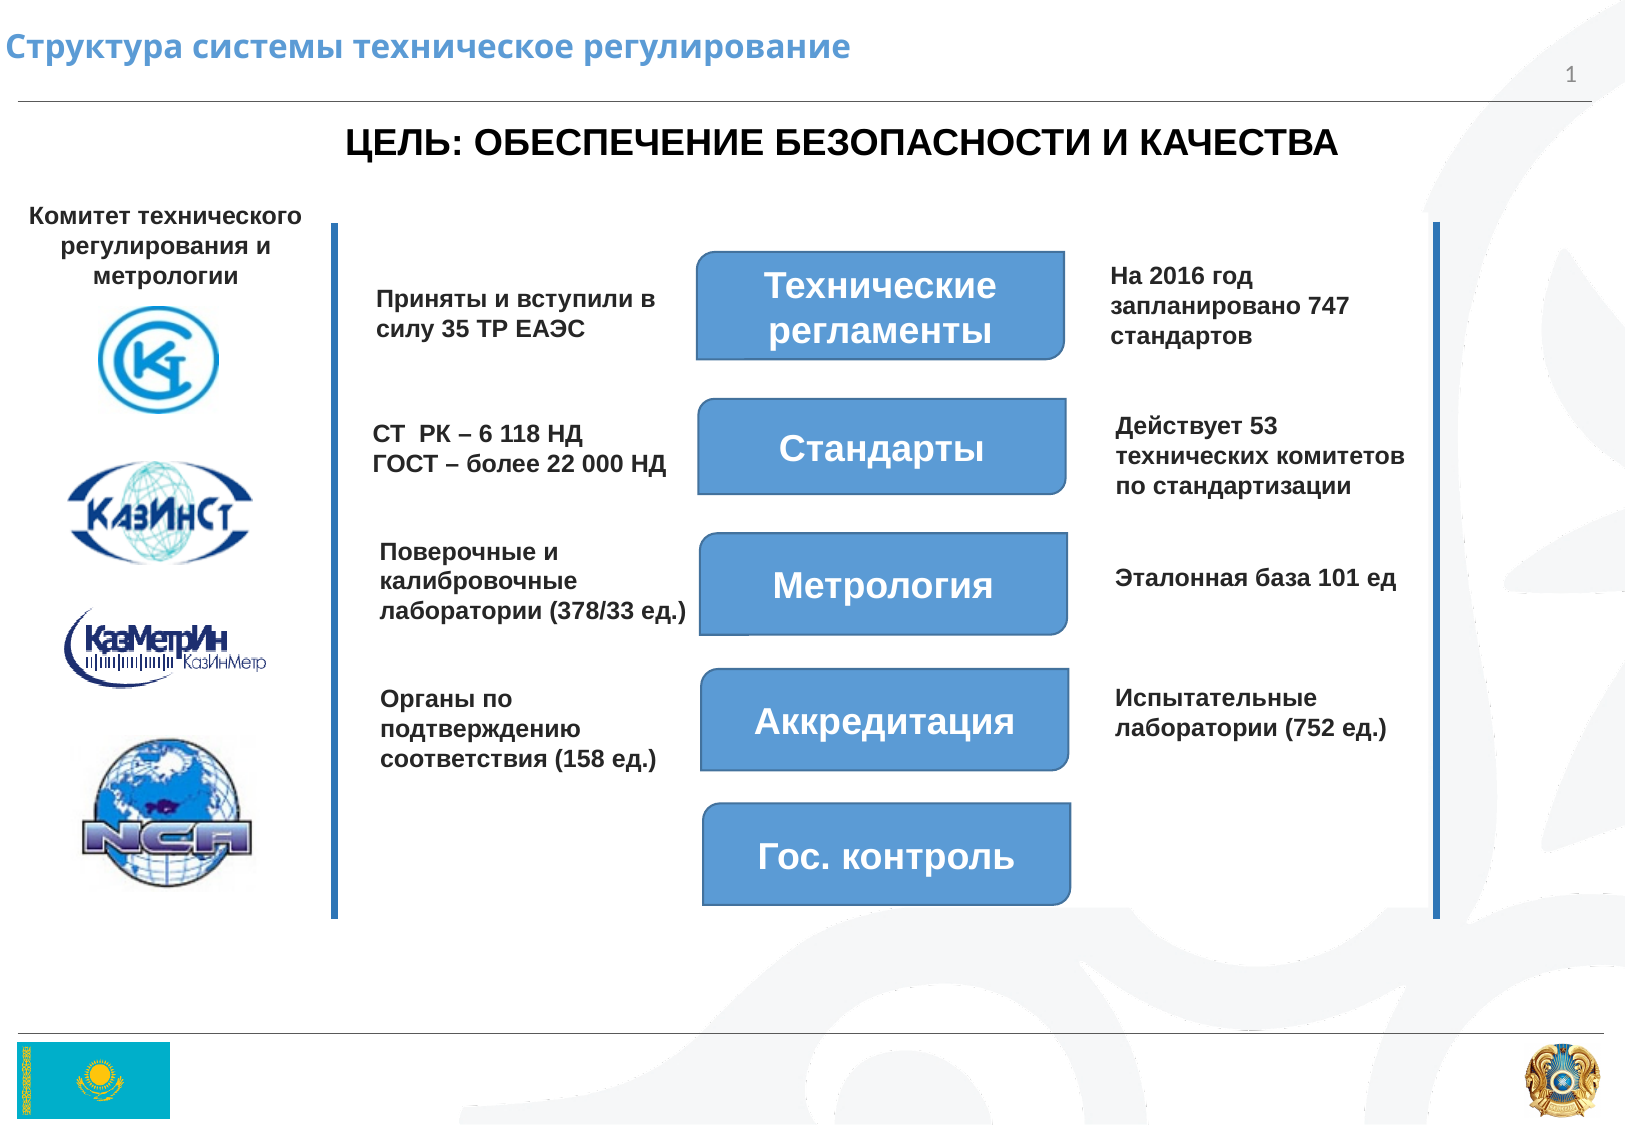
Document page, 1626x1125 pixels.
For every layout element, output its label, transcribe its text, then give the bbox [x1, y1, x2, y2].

text_box Поверочные и калибровочные лаборатории (378/33 ед.) [364, 520, 457, 640]
picture [63, 606, 276, 719]
text_box Органы по подтверждению соответствия (158 ед.) [364, 668, 457, 788]
text_box ЦЕЛЬ: ОБЕСПЕЧЕНИЕ БЕЗОПАСНОСТИ И КАЧЕСТВА [205, 110, 457, 171]
text_box Комитет технического регулирования и метрологии [0, 196, 334, 293]
picture [17, 1042, 170, 1119]
picture [59, 735, 274, 892]
picture [98, 306, 219, 414]
text_box Структура системы техническое регулирование [0, 17, 457, 73]
text_box [337, 211, 457, 909]
picture [457, 0, 1625, 1125]
text_box СТ РК – 6 118 НД ГОСТ – более 22 000 НД [357, 383, 457, 512]
text_box Приняты и вступили в силу 35 ТР ЕАЭС [360, 252, 457, 372]
picture [67, 461, 253, 565]
